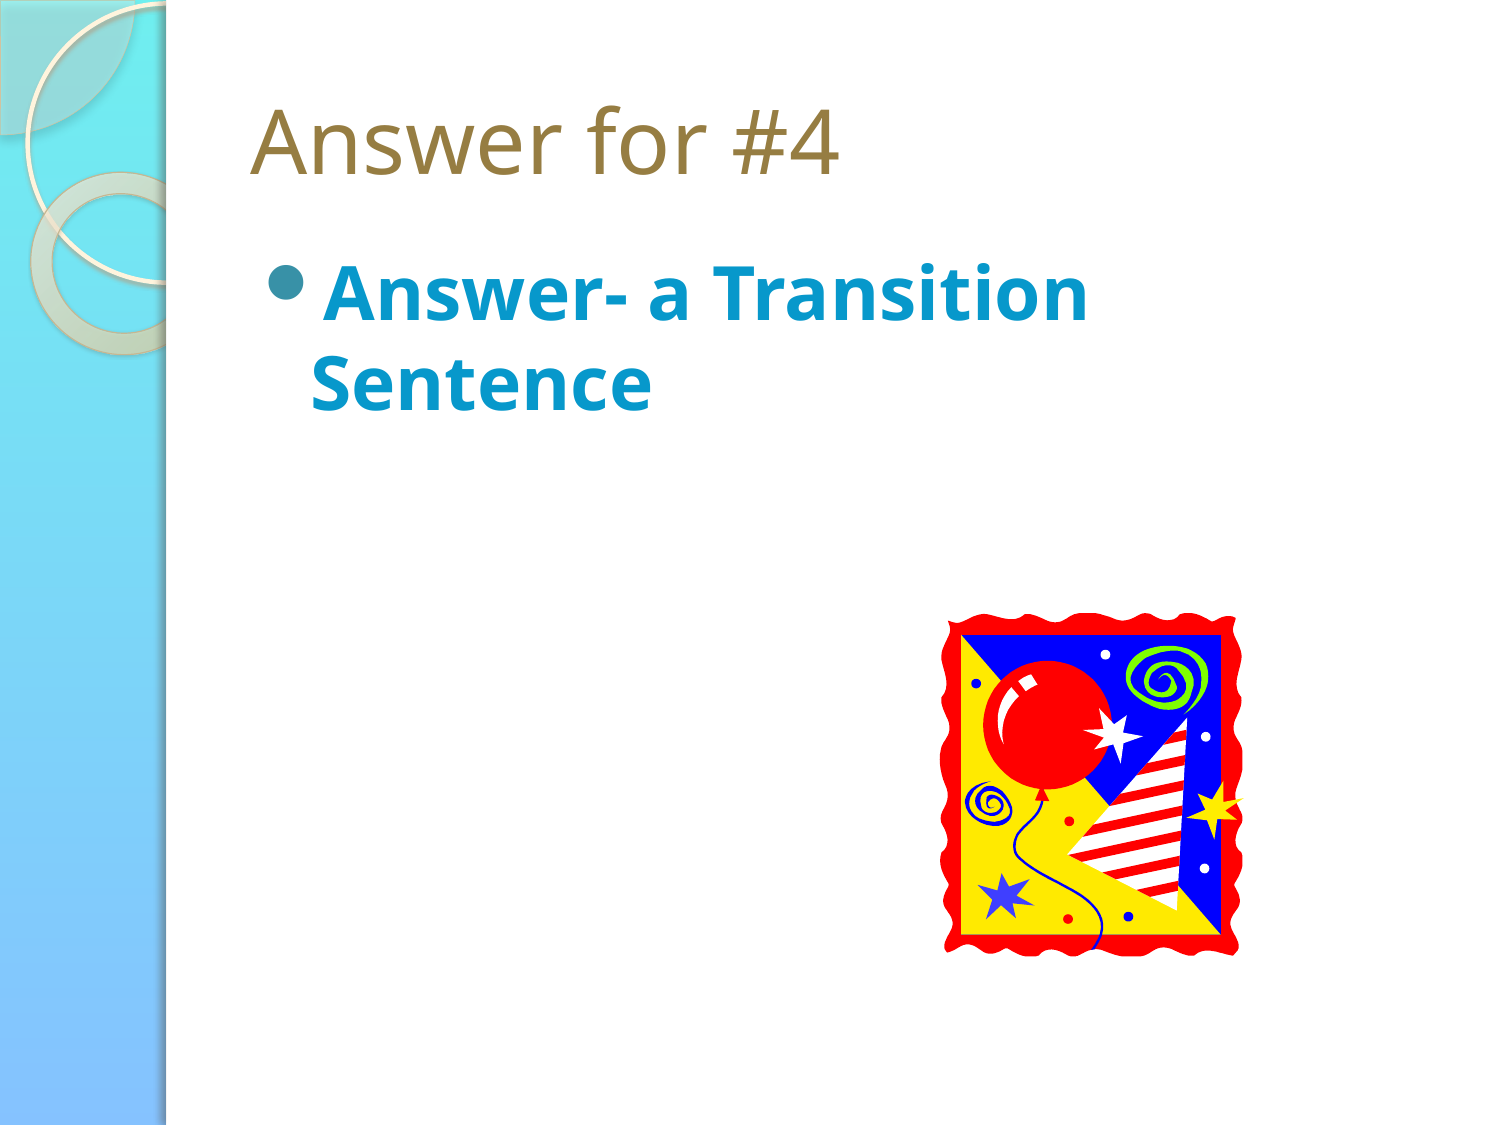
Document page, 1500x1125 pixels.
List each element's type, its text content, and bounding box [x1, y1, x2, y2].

list Answer- a Transition Sentence [235, 237, 1466, 1025]
title Answer for #4 [235, 45, 1466, 233]
picture [937, 612, 1244, 957]
